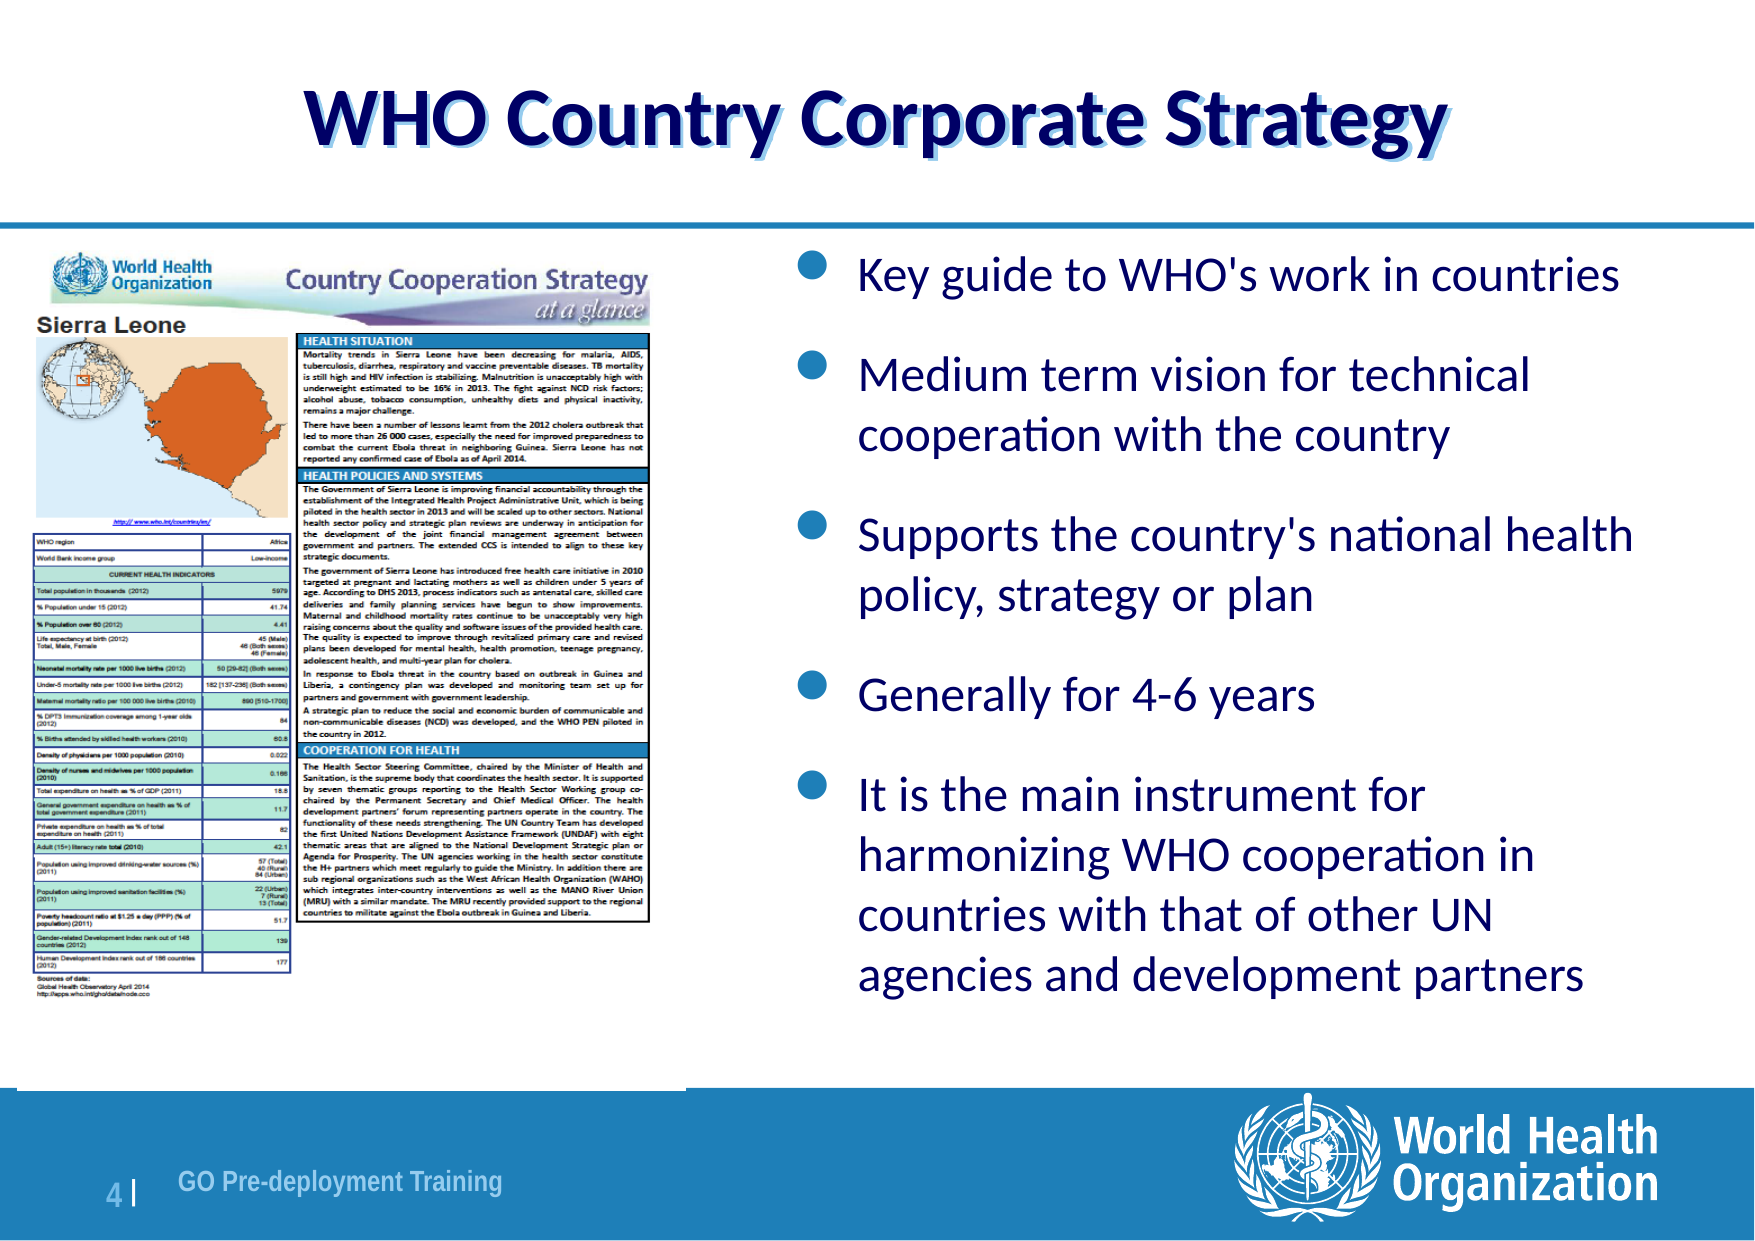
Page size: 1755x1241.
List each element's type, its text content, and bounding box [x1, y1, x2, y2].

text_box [17, 231, 686, 1091]
title WHO Country Corporate Strategy [0, 0, 1755, 224]
list Key guide to WHO's work in countries Medium term vision for technical cooperation with the country Supports the country's national health policy, strategy or plan Generally for 4-6 years It is the main instrument for harmonizing WHO cooperation in countries with that of other UN agencies and development partners [793, 241, 1676, 1076]
